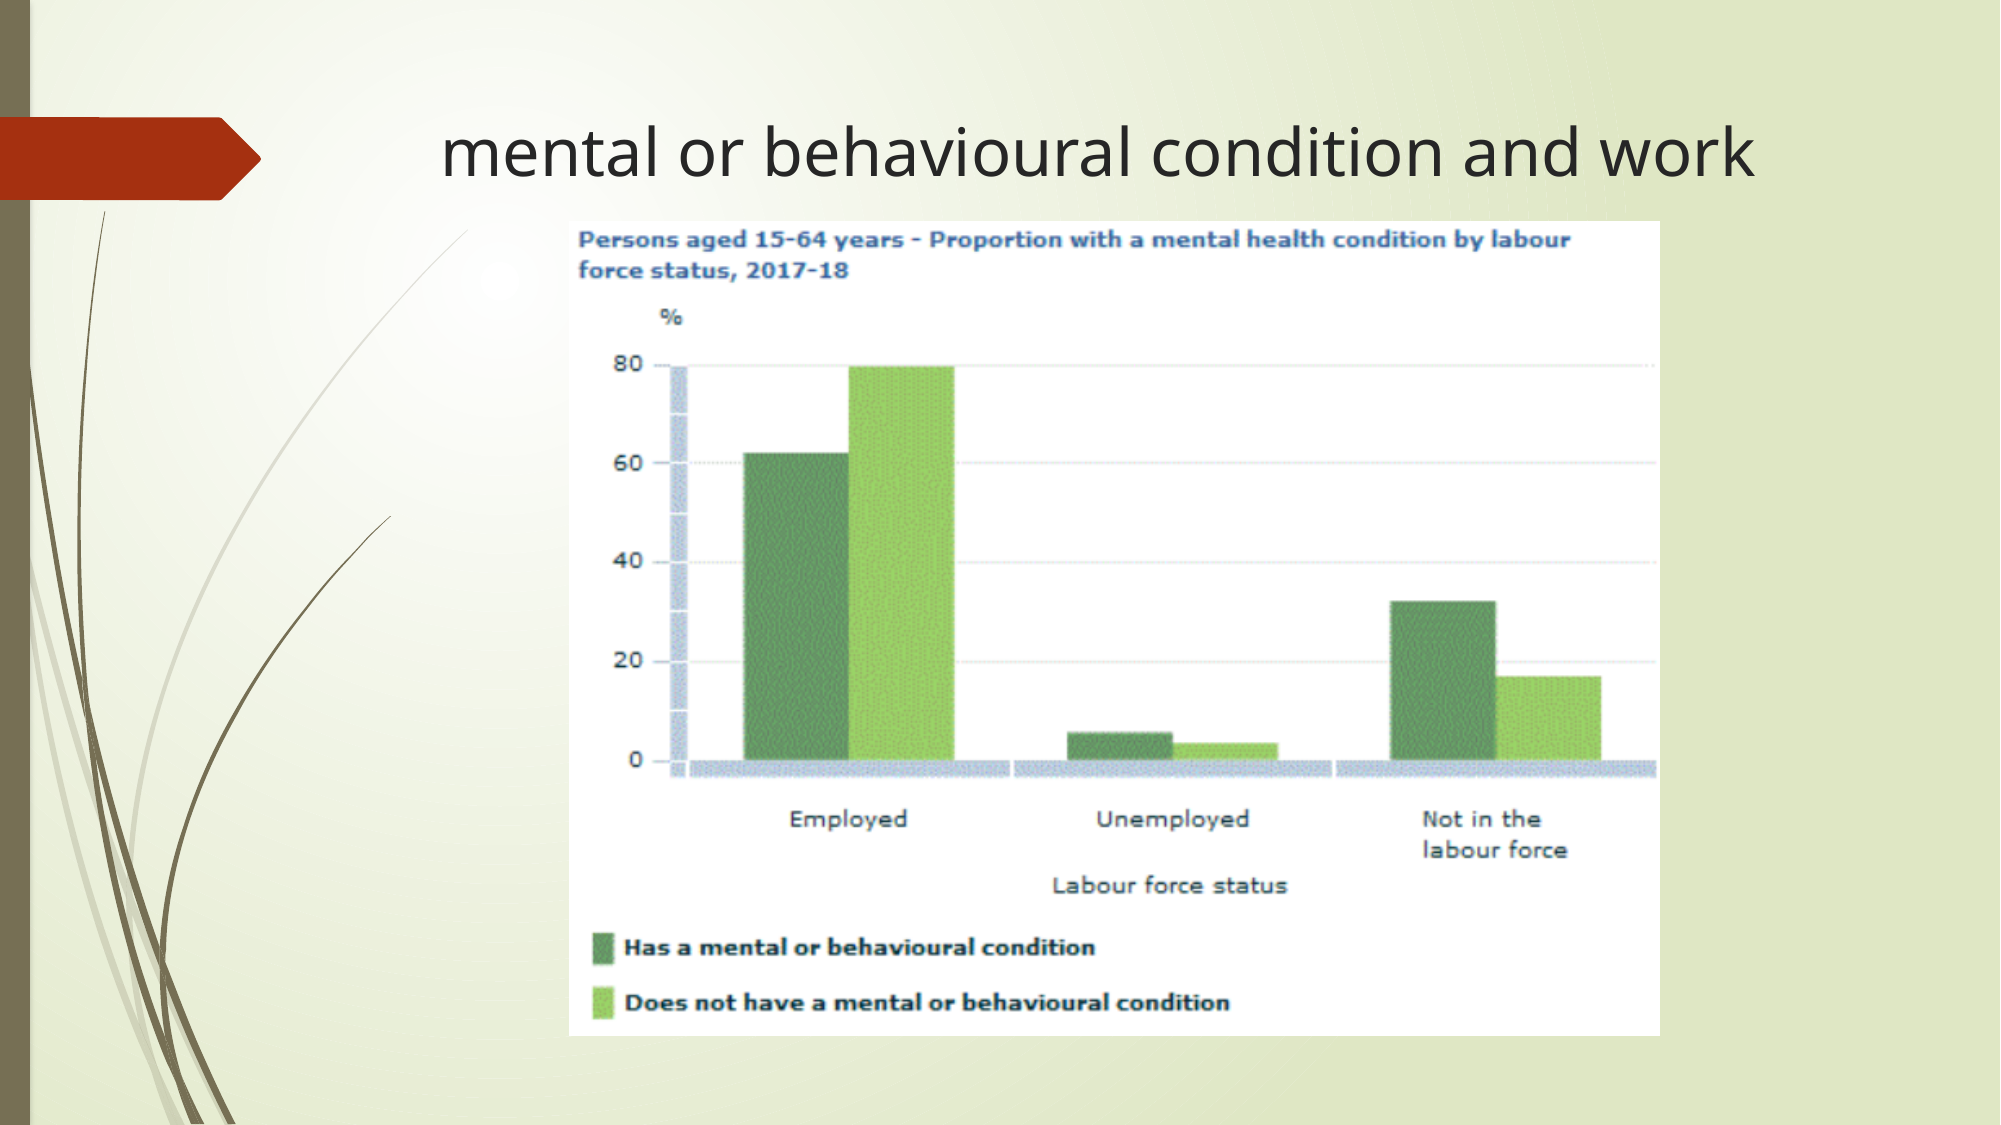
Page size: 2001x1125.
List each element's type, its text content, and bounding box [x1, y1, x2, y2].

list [568, 221, 1660, 1036]
title mental or behavioural condition and work [425, 102, 1888, 313]
